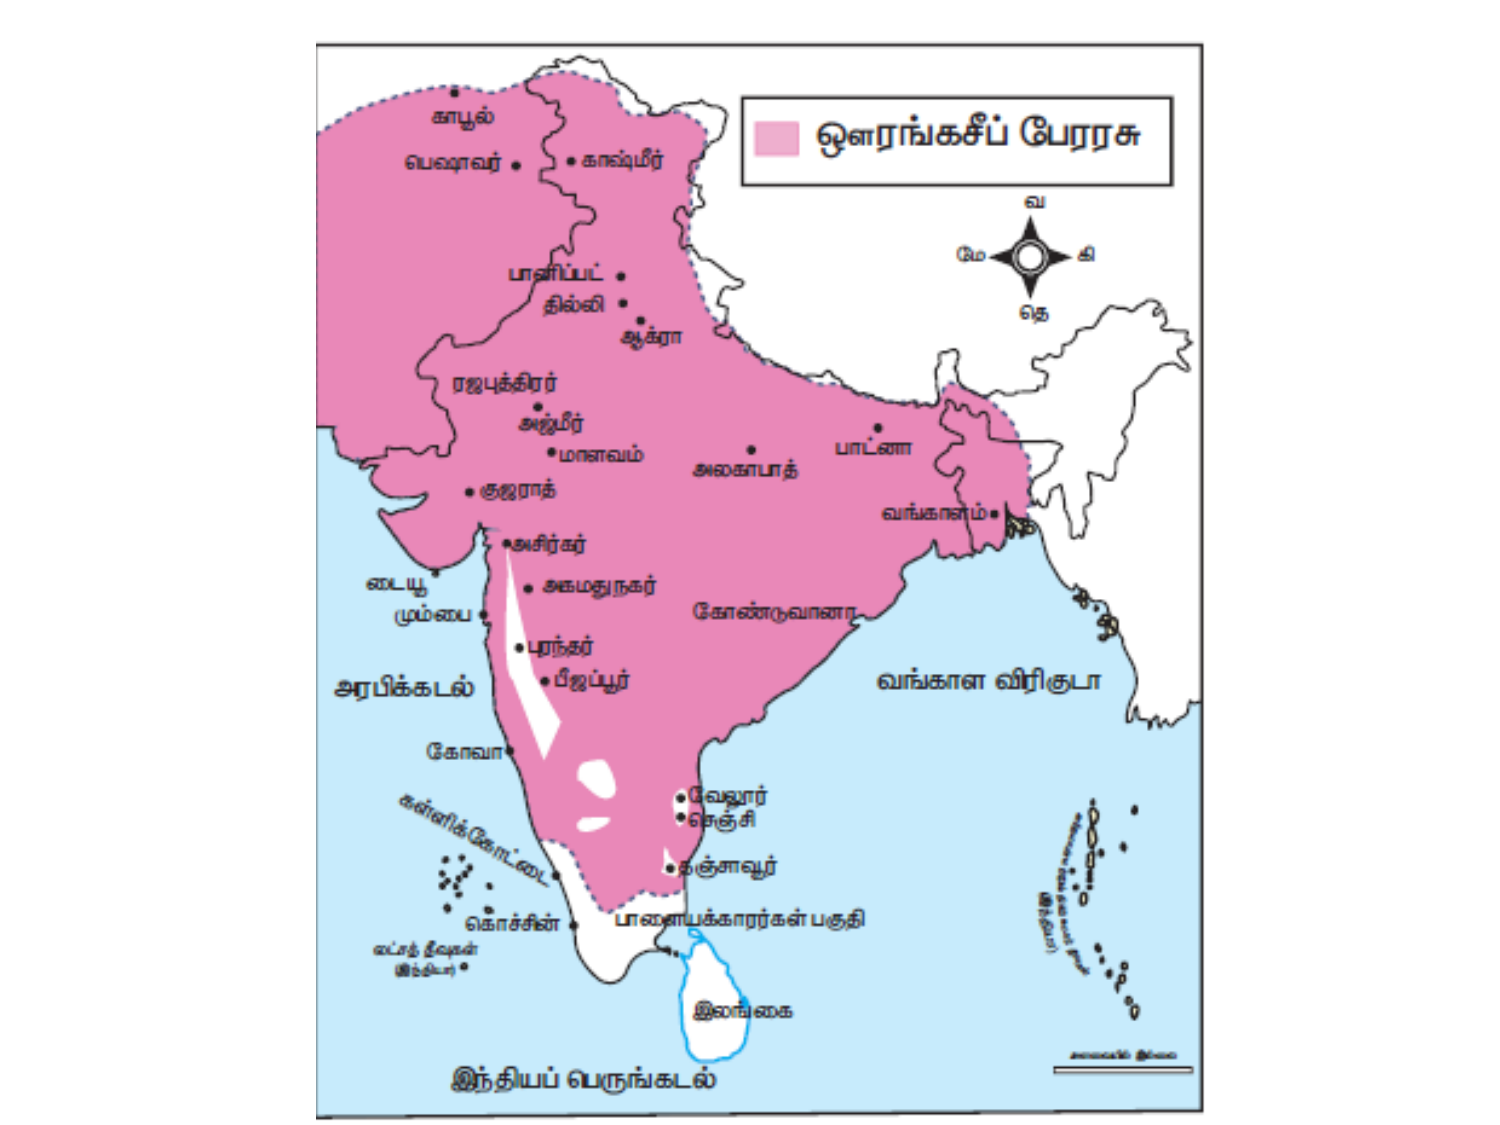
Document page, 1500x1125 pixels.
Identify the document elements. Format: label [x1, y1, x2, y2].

picture [316, 29, 1209, 1125]
